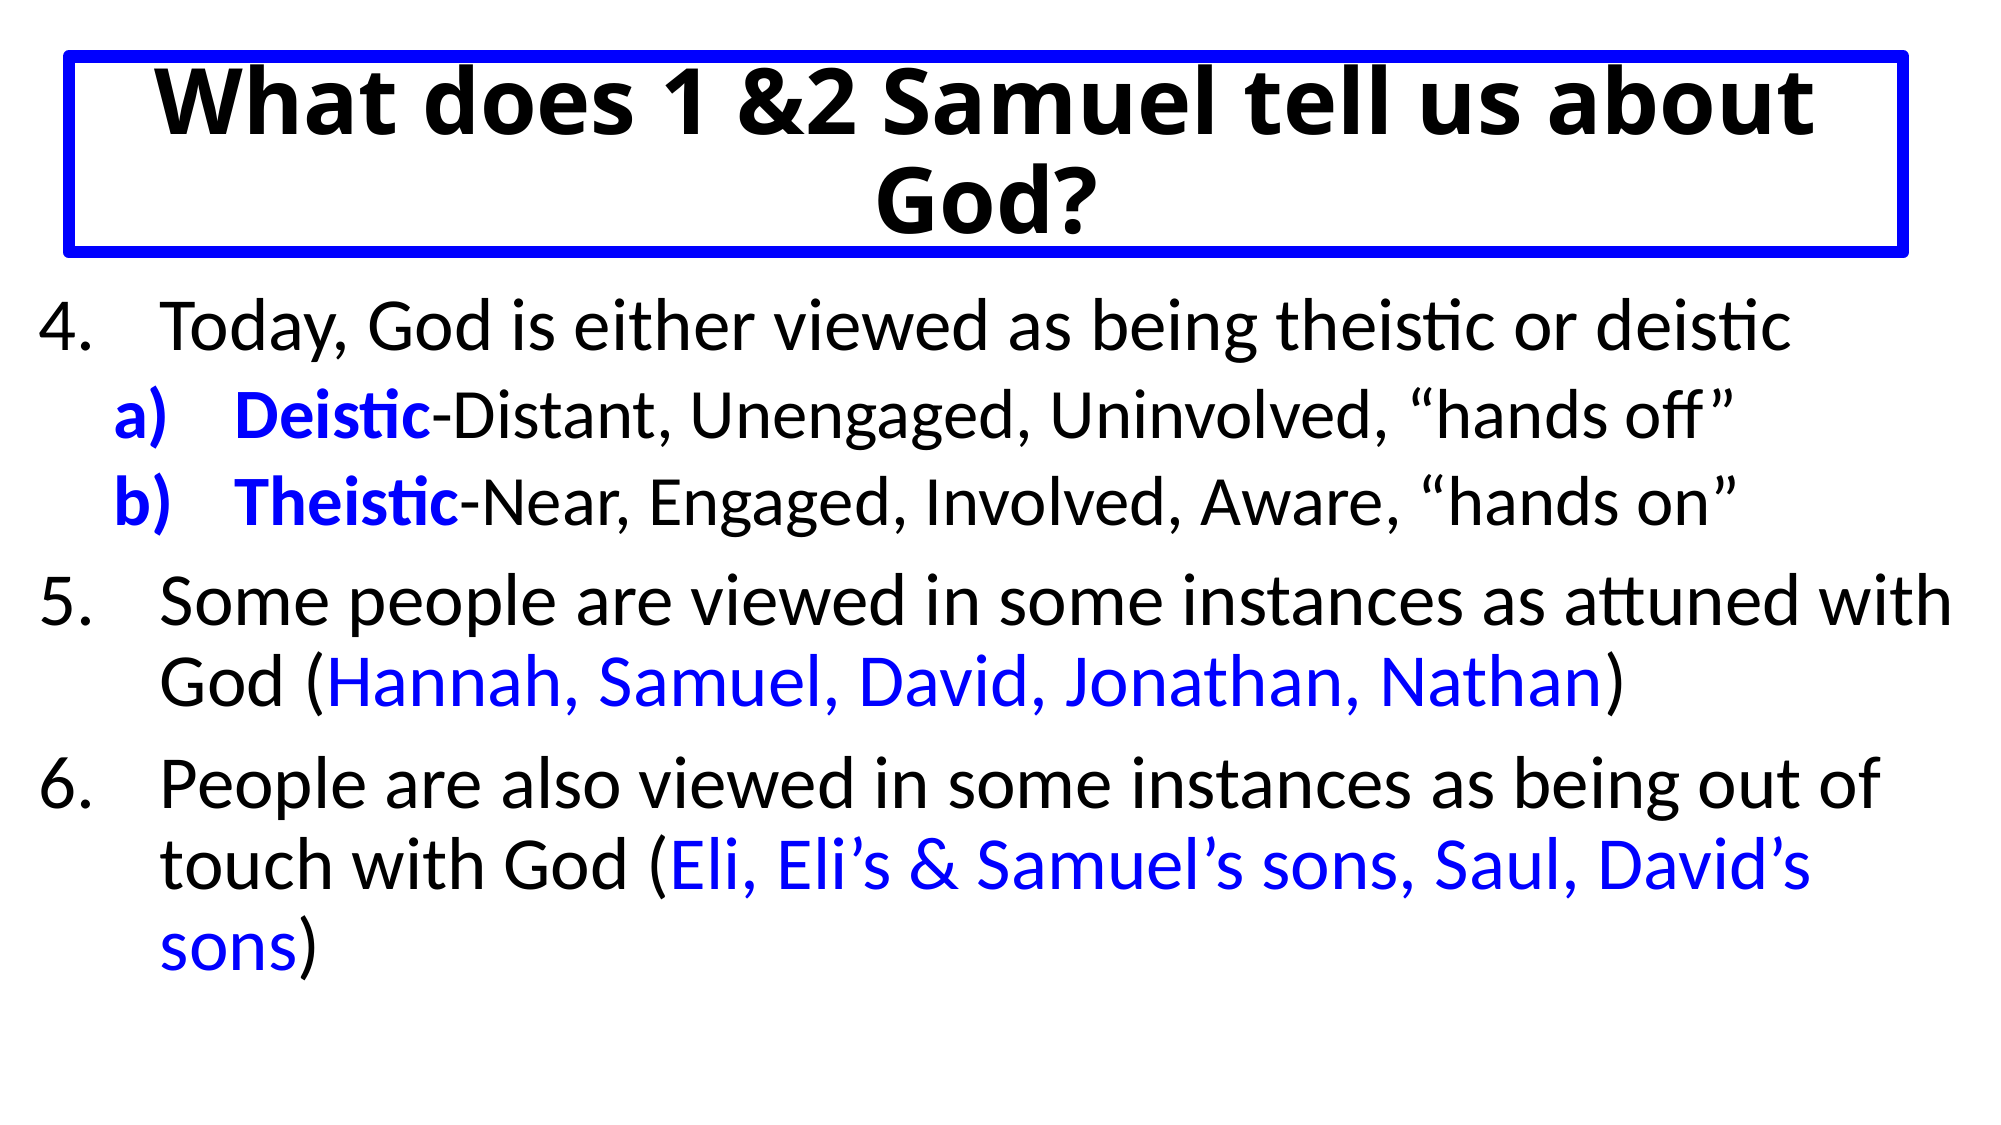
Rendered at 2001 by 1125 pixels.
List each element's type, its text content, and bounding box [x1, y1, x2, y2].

list Today, God is either viewed as being theistic or deistic Deistic-Distant, Unengaged, Uninvolved, “hands off” Theistic-Near, Engaged, Involved, Aware, “hands on” Some people are viewed in some instances as attuned with God (Hannah, Samuel, David, Jonathan, Nathan) People are also viewed in some instances as being out of touch with God (Eli, Eli’s & Samuel’s sons, Saul, David’s sons) [23, 278, 1972, 1106]
title What does 1 &2 Samuel tell us about God? [68, 56, 1904, 252]
